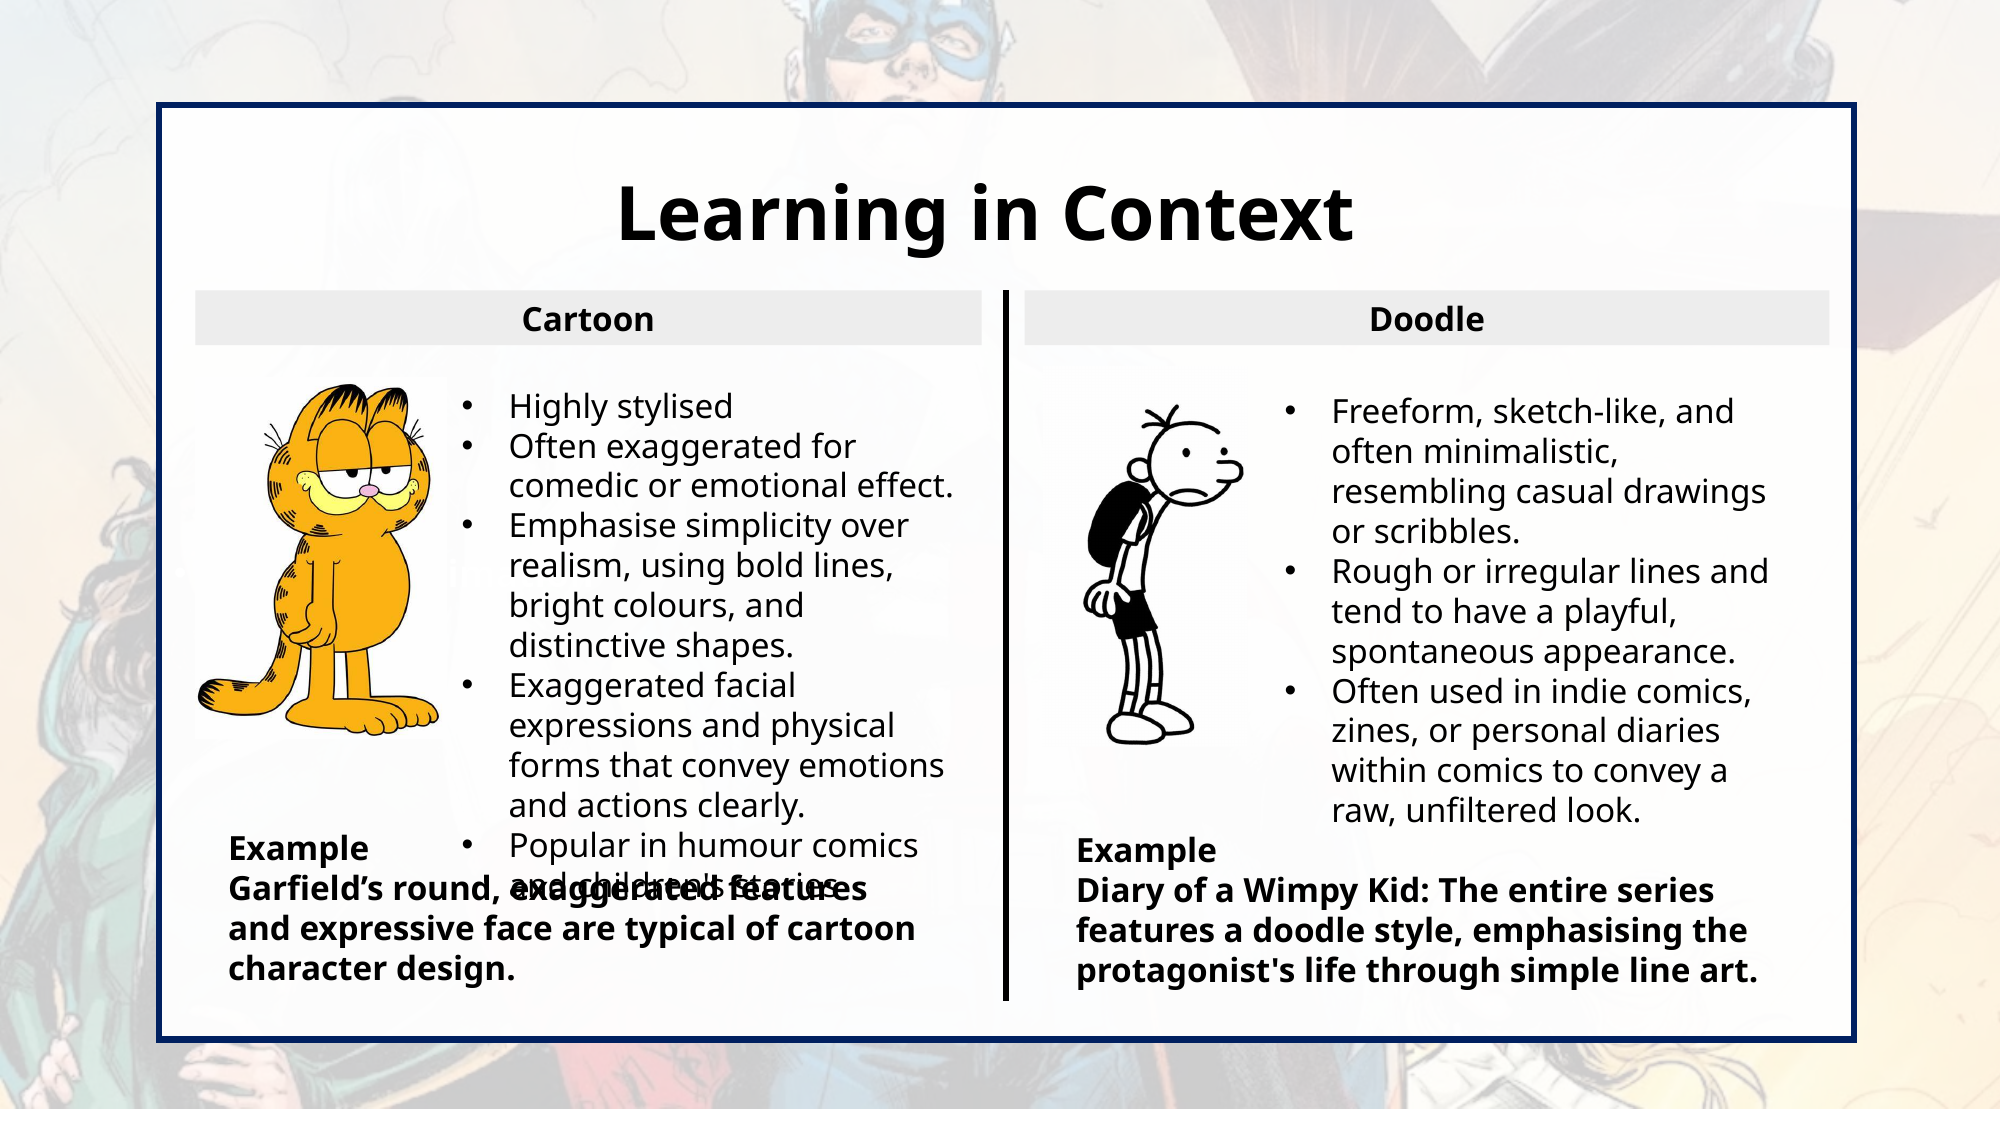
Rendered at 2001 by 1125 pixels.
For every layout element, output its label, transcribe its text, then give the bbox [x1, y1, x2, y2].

text_box Example Diary of a Wimpy Kid: The entire series features a doodle style, emphasising the protagonist's life through simple line art. [1060, 822, 1793, 997]
text_box Example Garfield’s round, exaggerated features and expressive face are typical of cartoon character design. [213, 819, 946, 995]
picture [195, 377, 447, 739]
picture [1042, 366, 1248, 747]
text_box Flipbook animation [158, 104, 1855, 1041]
text_box Doodle [1024, 290, 1830, 346]
text_box Freeform, sketch-like, and often minimalistic, resembling casual drawings or scribbles. Rough or irregular lines and tend to have a playful, spontaneous appearance. Often used in indie comics, zines, or personal diaries within comics to convey a raw, unfiltered look. [1269, 382, 1805, 837]
text_box Cartoon [195, 290, 982, 346]
text_box Learning in Context [195, 158, 1776, 264]
text_box Highly stylised Often exaggerated for comedic or emotional effect. Emphasise simplicity over realism, using bold lines, bright colours, and distinctive shapes. Exaggerated facial expressions and physical forms that convey emotions and actions clearly. Popular in humour comics and children's stories [446, 377, 982, 912]
